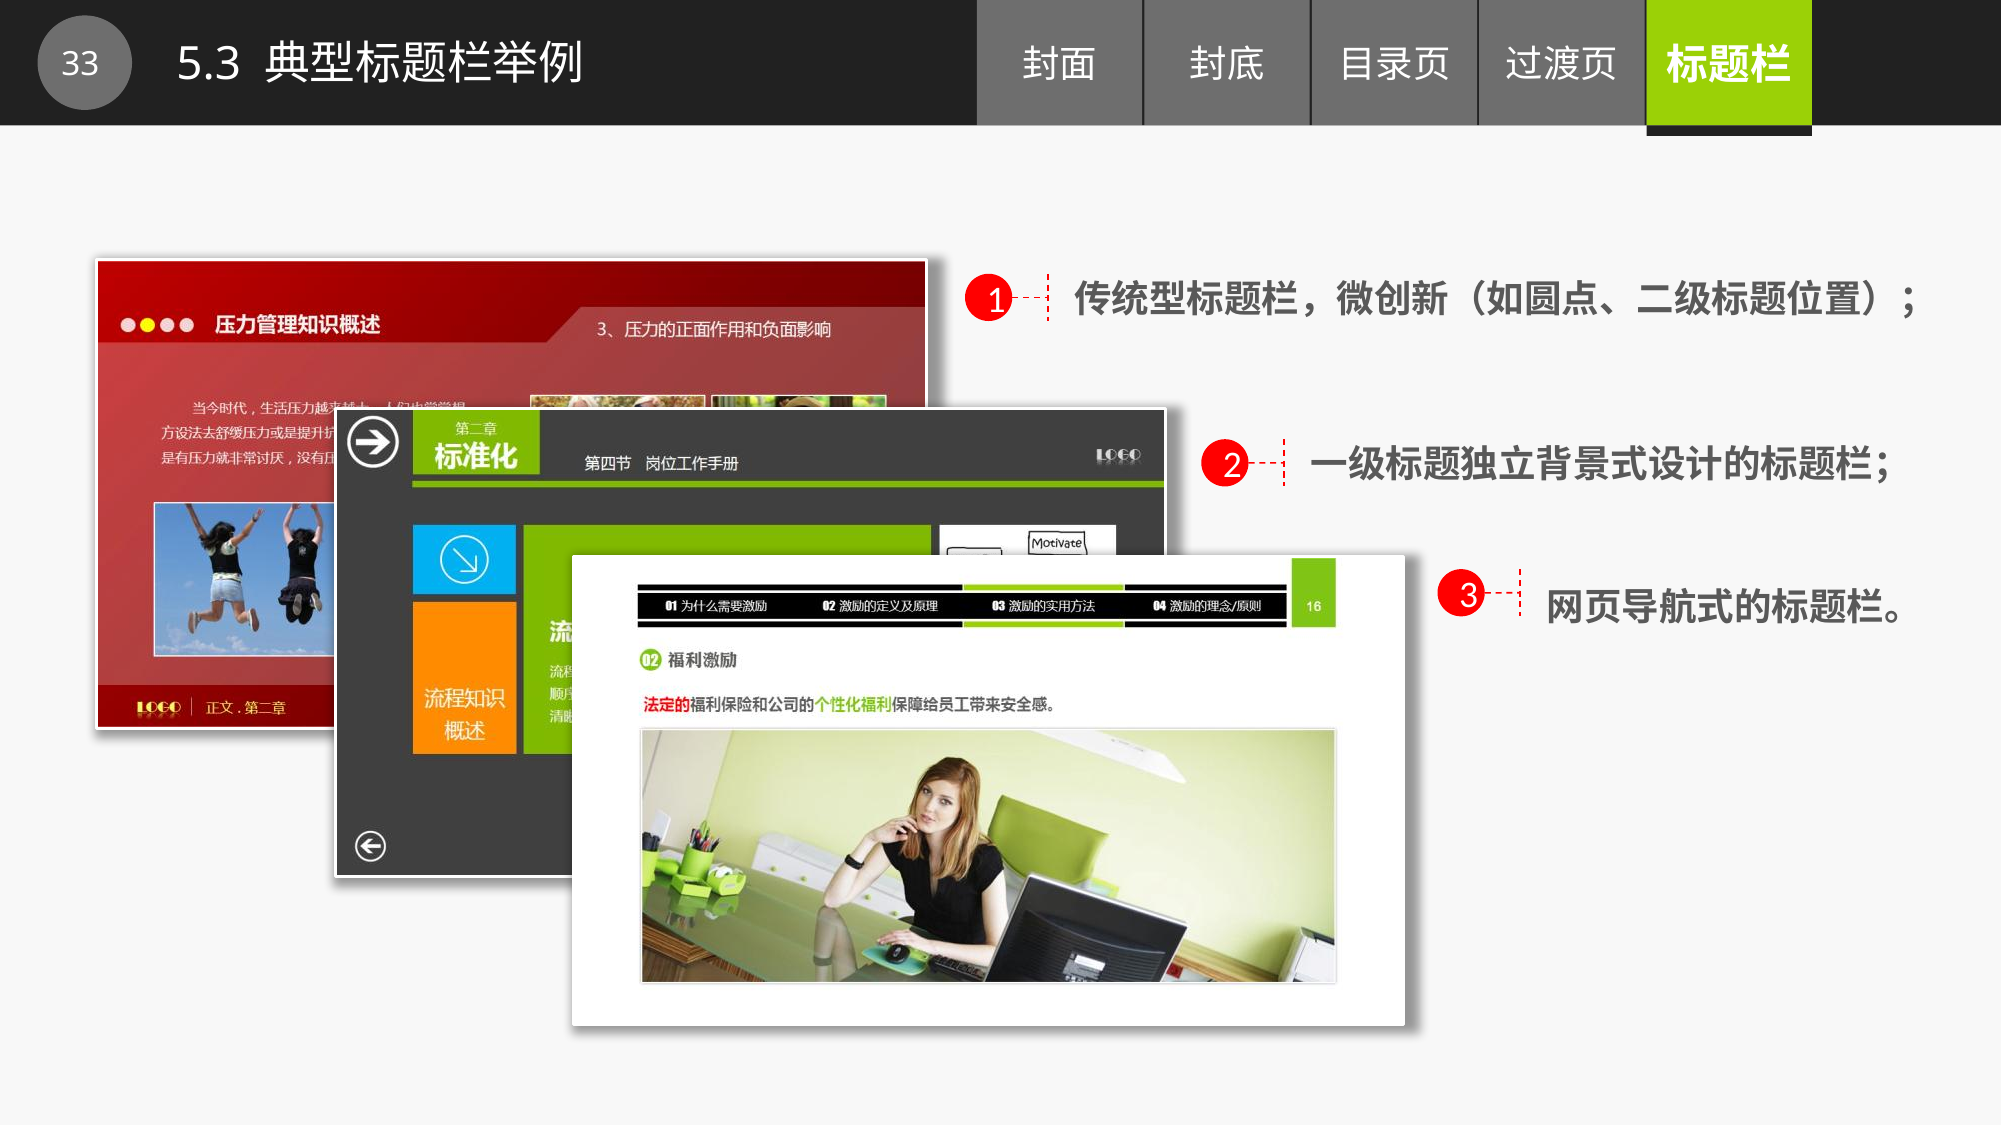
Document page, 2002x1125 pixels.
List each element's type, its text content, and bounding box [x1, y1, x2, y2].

text_box 传统型标题栏，微创新（如圆点、二级标题位置）； [1059, 267, 1964, 327]
picture [97, 260, 1403, 1024]
text_box 网页导航式的标题栏。 [1532, 562, 1964, 636]
text_box 一级标题独立背景式设计的标题栏； [1295, 432, 1964, 493]
text_box 2 [1199, 437, 1251, 489]
text_box 3 [1435, 567, 1487, 619]
text_box 1 [962, 271, 1015, 324]
text_box 5.3 典型标题栏举例 [161, 25, 977, 96]
